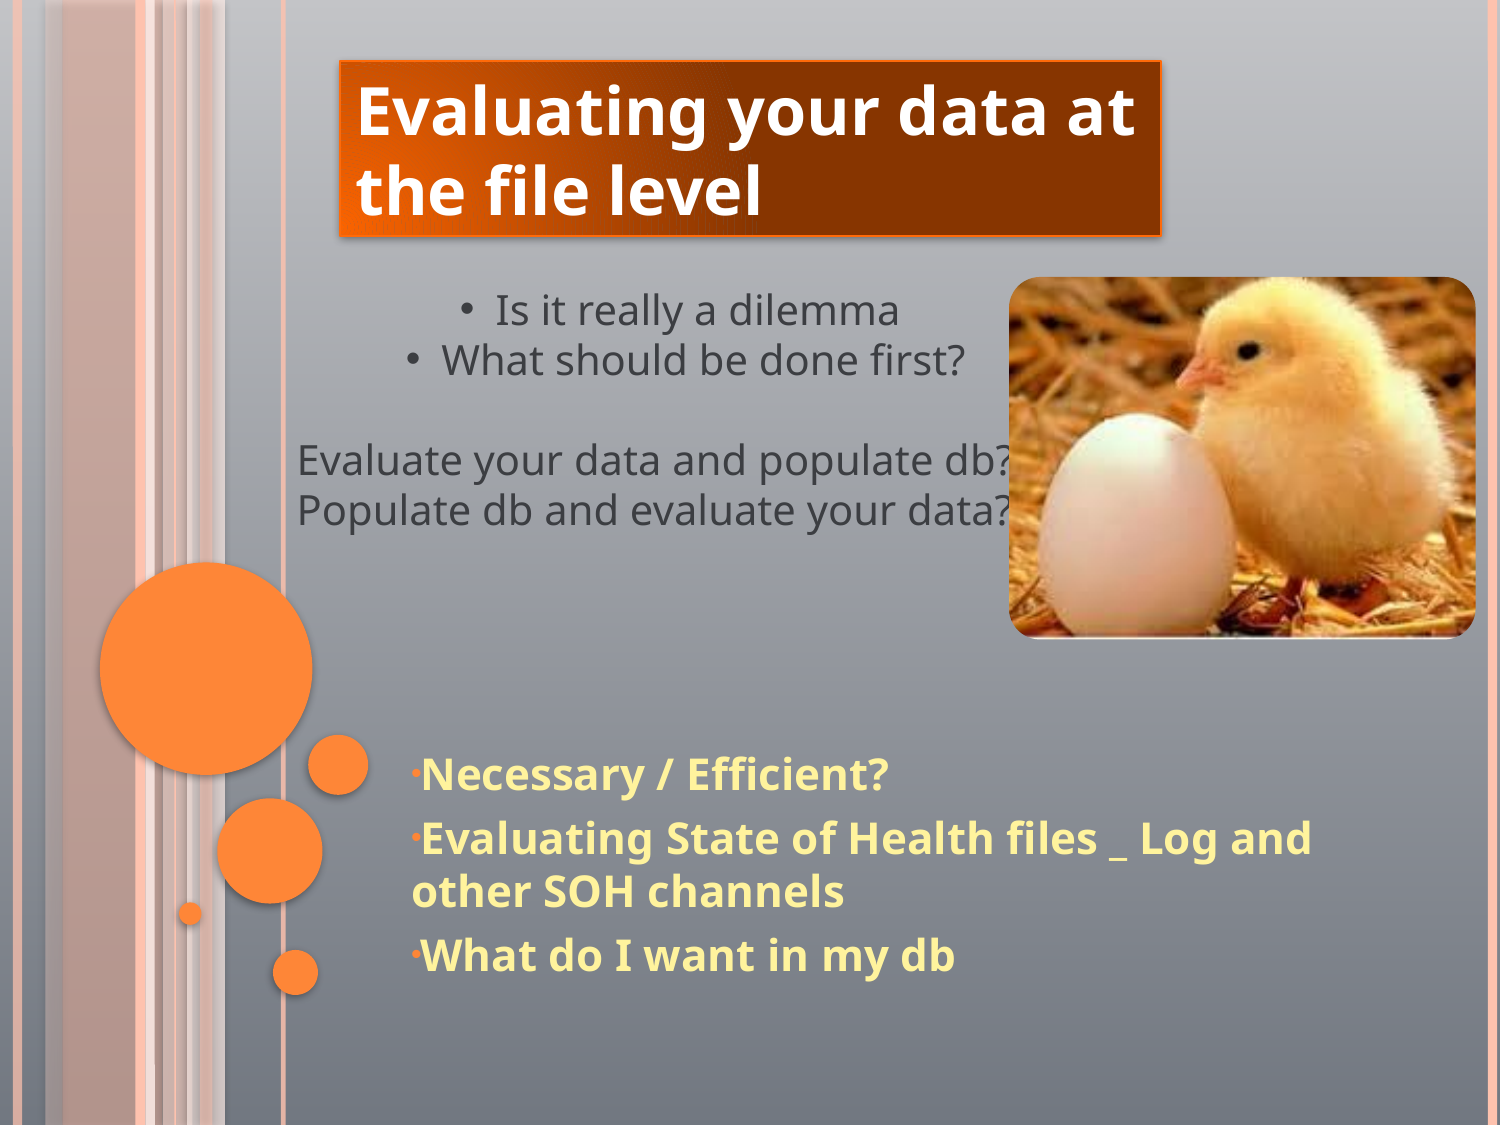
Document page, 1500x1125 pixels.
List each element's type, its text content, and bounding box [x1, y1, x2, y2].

text_box Is it really a dilemma What should be done first? Evaluate your data and populate db? Populate db and evaluate your data? [281, 276, 1005, 541]
text_box Evaluating your data at the file level [339, 60, 1162, 237]
picture [1008, 276, 1477, 640]
list Necessary / Efficient? Evaluating State of Health files _ Log and other SOH channels What do I want in my db [396, 739, 1409, 989]
